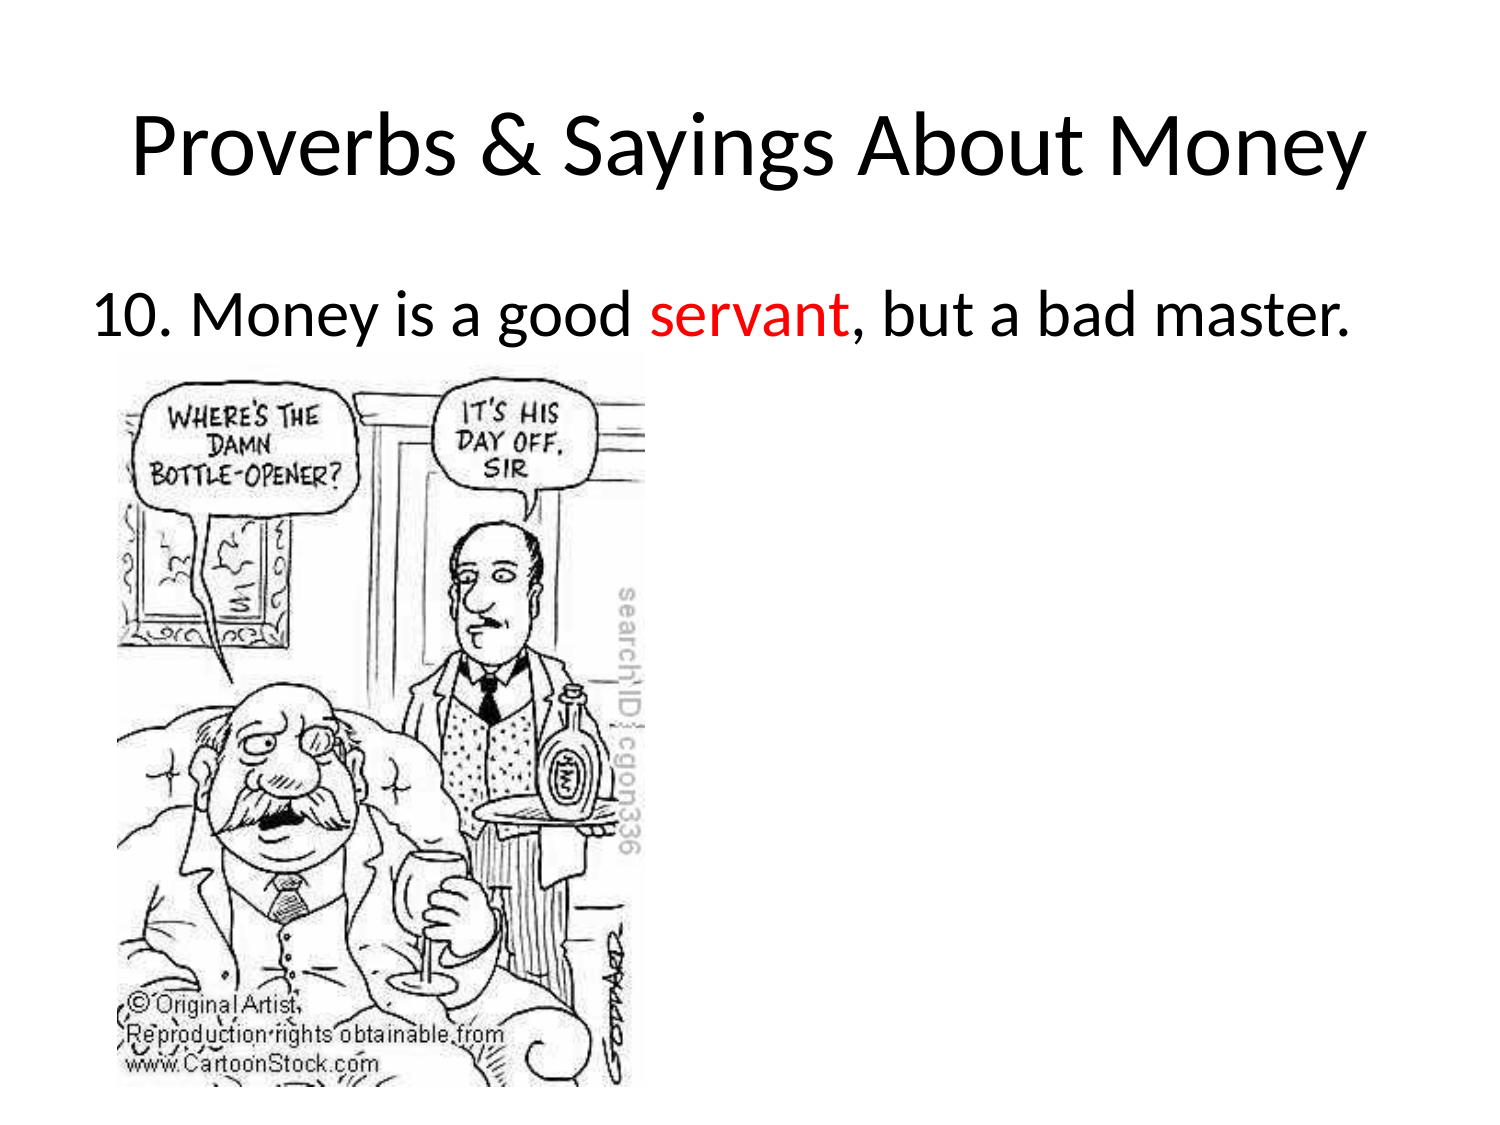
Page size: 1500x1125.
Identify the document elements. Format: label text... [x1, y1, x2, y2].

list 10. Money is a good servant, but a bad master. [75, 262, 1425, 1005]
title Proverbs & Sayings About Money [75, 45, 1425, 233]
picture [116, 351, 645, 1087]
